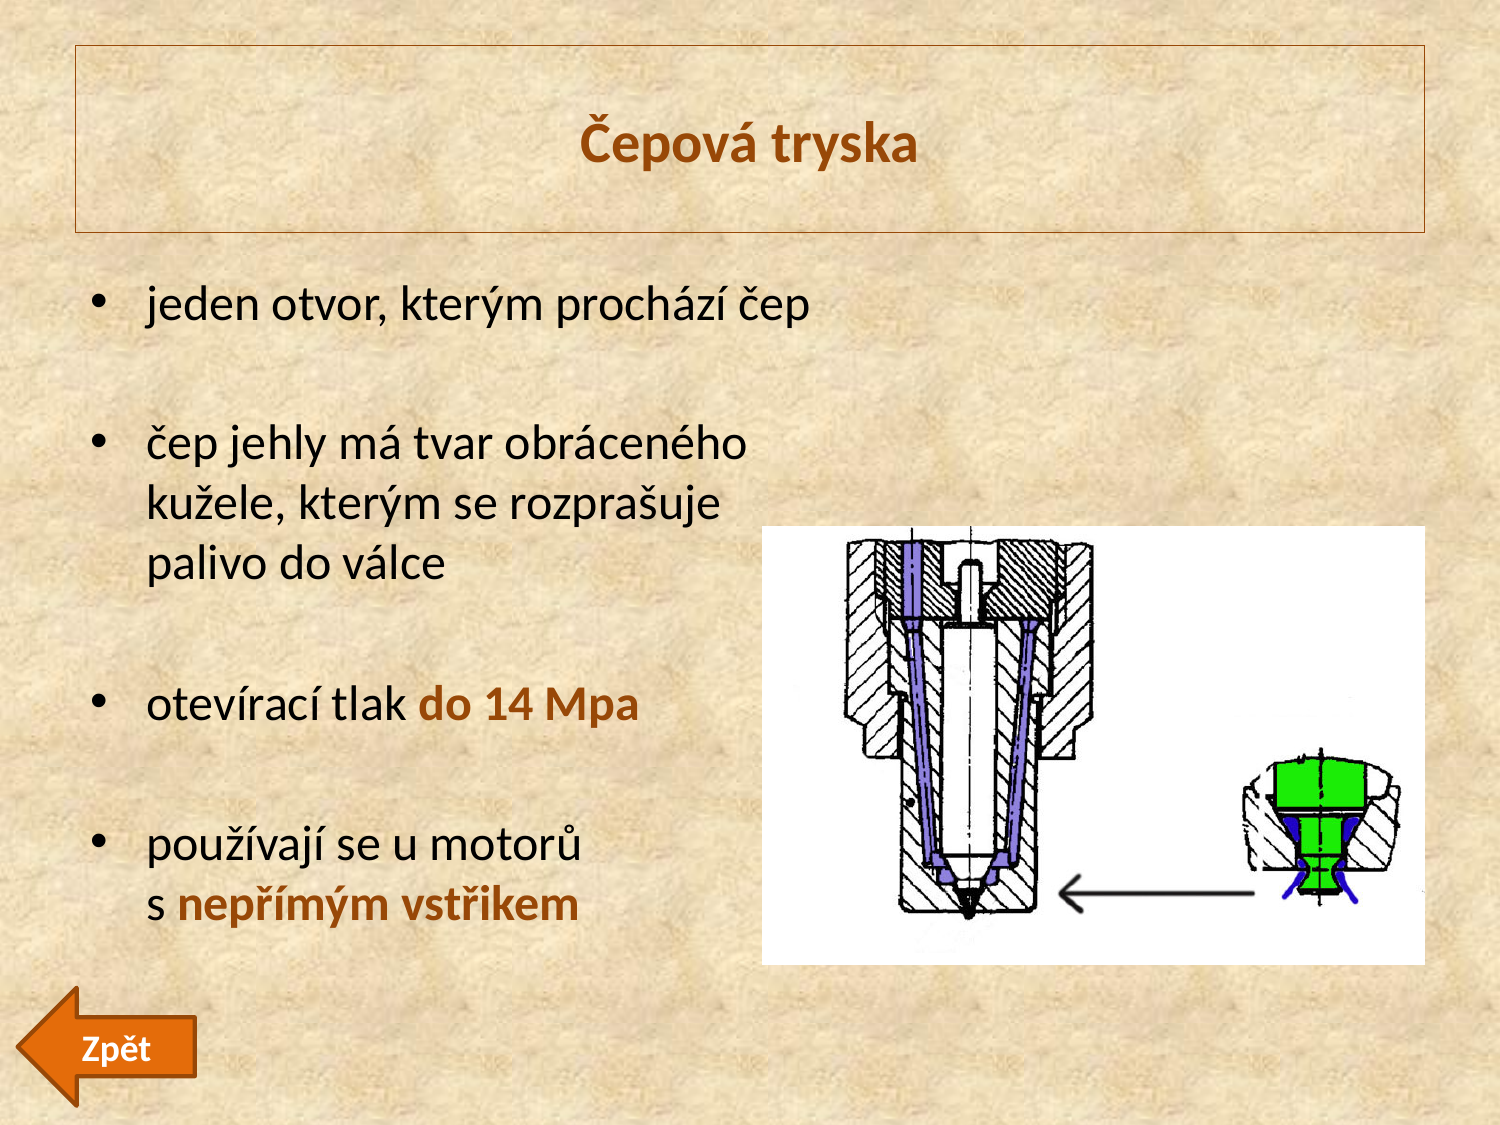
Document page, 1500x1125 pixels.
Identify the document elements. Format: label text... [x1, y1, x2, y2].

title Čepová tryska [75, 45, 1425, 233]
picture [0, 0, 1500, 1125]
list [762, 526, 1426, 965]
text_box Zpět [15, 985, 197, 1108]
list jeden otvor, kterým prochází čep čep jehly má tvar obráceného kužele, kterým se rozprašuje palivo do válce otevírací tlak do 14 Mpa používají se u motorů s nepřímým vstřikem [75, 262, 845, 1005]
